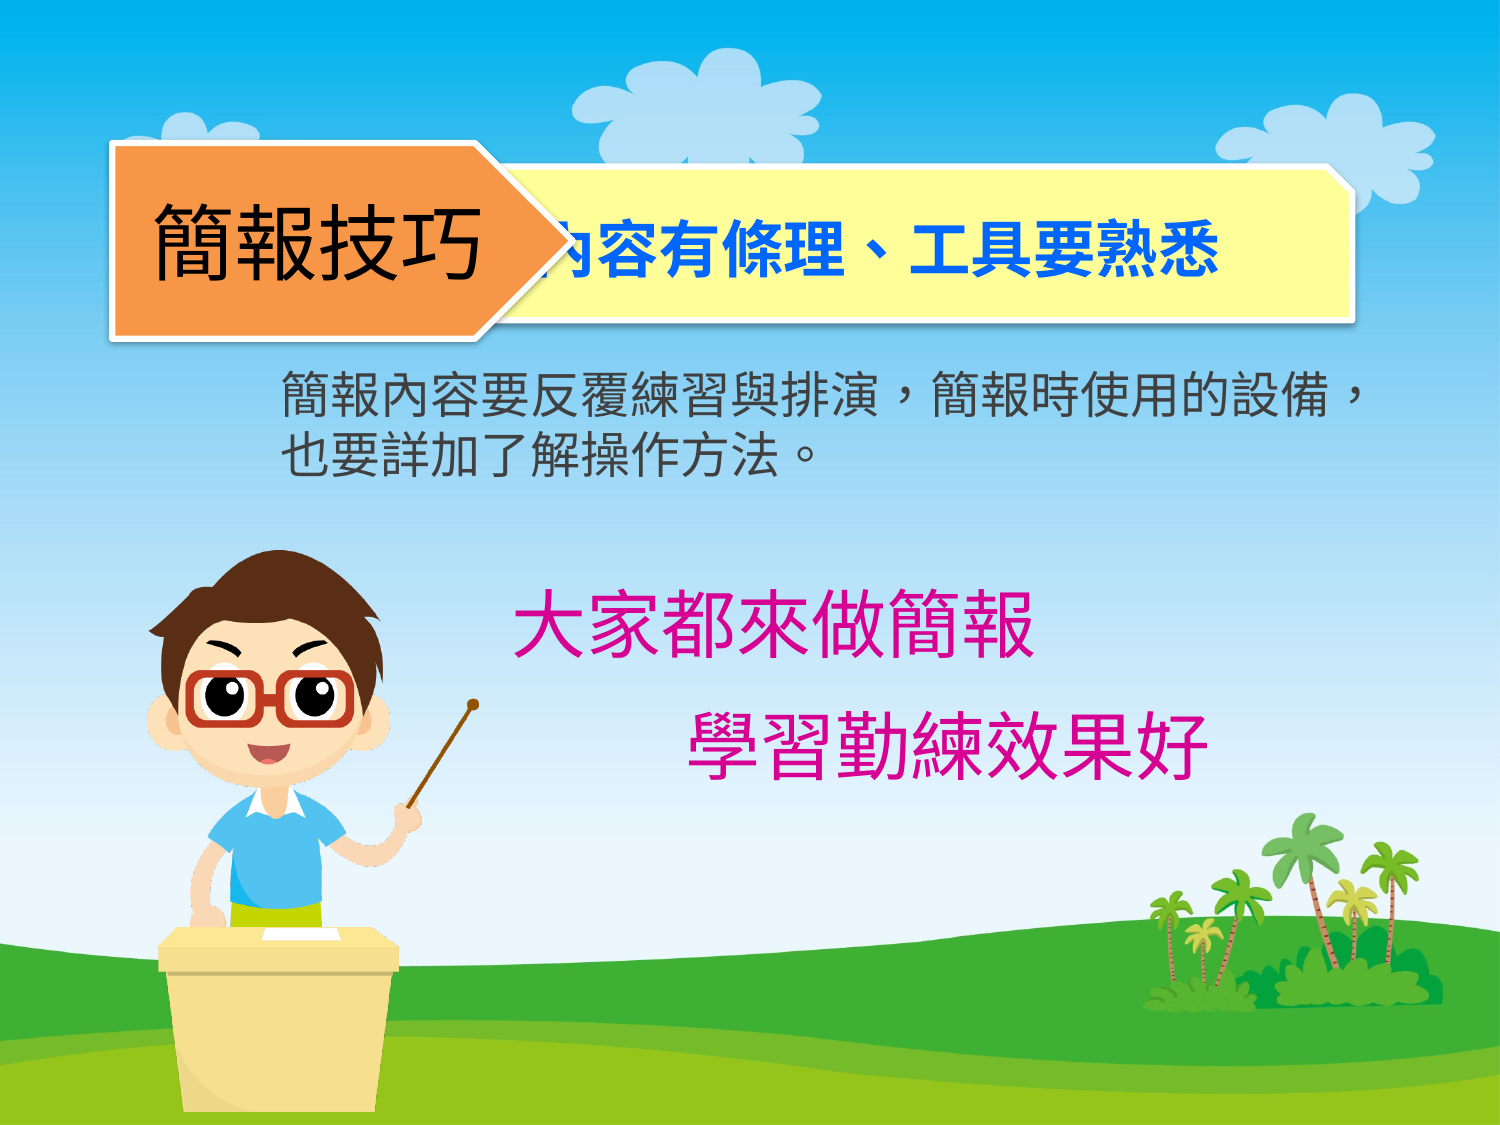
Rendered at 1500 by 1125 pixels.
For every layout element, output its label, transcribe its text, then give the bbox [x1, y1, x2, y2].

text_box 內容有條理、工具要熟悉 [504, 163, 1356, 324]
text_box 簡報內容要反覆練習與排演，簡報時使用的設備， [265, 356, 1387, 432]
text_box 學習勤練效果好 [652, 692, 1244, 798]
text_box 也要詳加了解操作方法。 [265, 415, 1069, 491]
picture [0, 48, 1500, 1125]
text_box 簡報技巧 [109, 139, 576, 342]
text_box 大家都來做簡報 [483, 570, 1069, 676]
